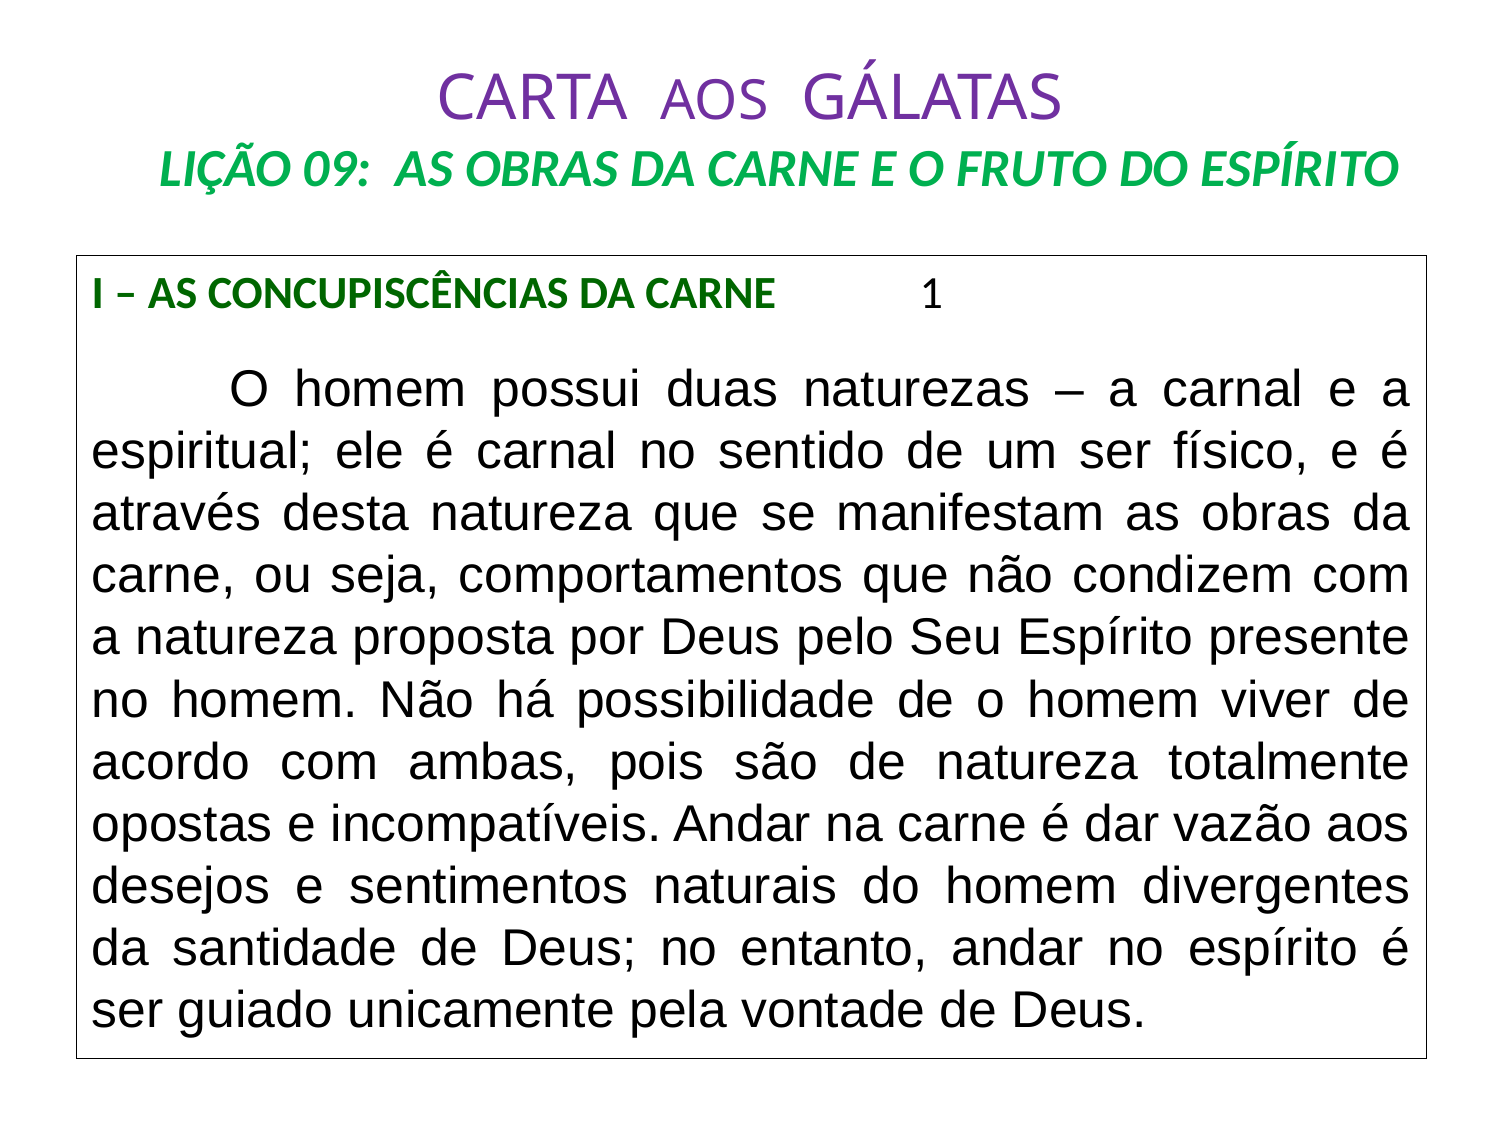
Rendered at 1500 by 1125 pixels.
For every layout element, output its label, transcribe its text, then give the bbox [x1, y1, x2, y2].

list I – AS CONCUPISCÊNCIAS DA CARNE 1 O homem possui duas naturezas – a carnal e a espiritual; ele é carnal no sentido de um ser físico, e é através desta natureza que se manifestam as obras da carne, ou seja, comportamentos que não condizem com a natureza proposta por Deus pelo Seu Espírito presente no homem. Não há possibilidade de o homem viver de acordo com ambas, pois são de natureza totalmente opostas e incompatíveis. Andar na carne é dar vazão aos desejos e sentimentos naturais do homem divergentes da santidade de Deus; no entanto, andar no espírito é ser guiado unicamente pela vontade de Deus. [76, 255, 1427, 1059]
title CARTA AOS GÁLATAS LIÇÃO 09: AS OBRAS DA CARNE E O FRUTO DO ESPÍRITO [75, 45, 1425, 209]
